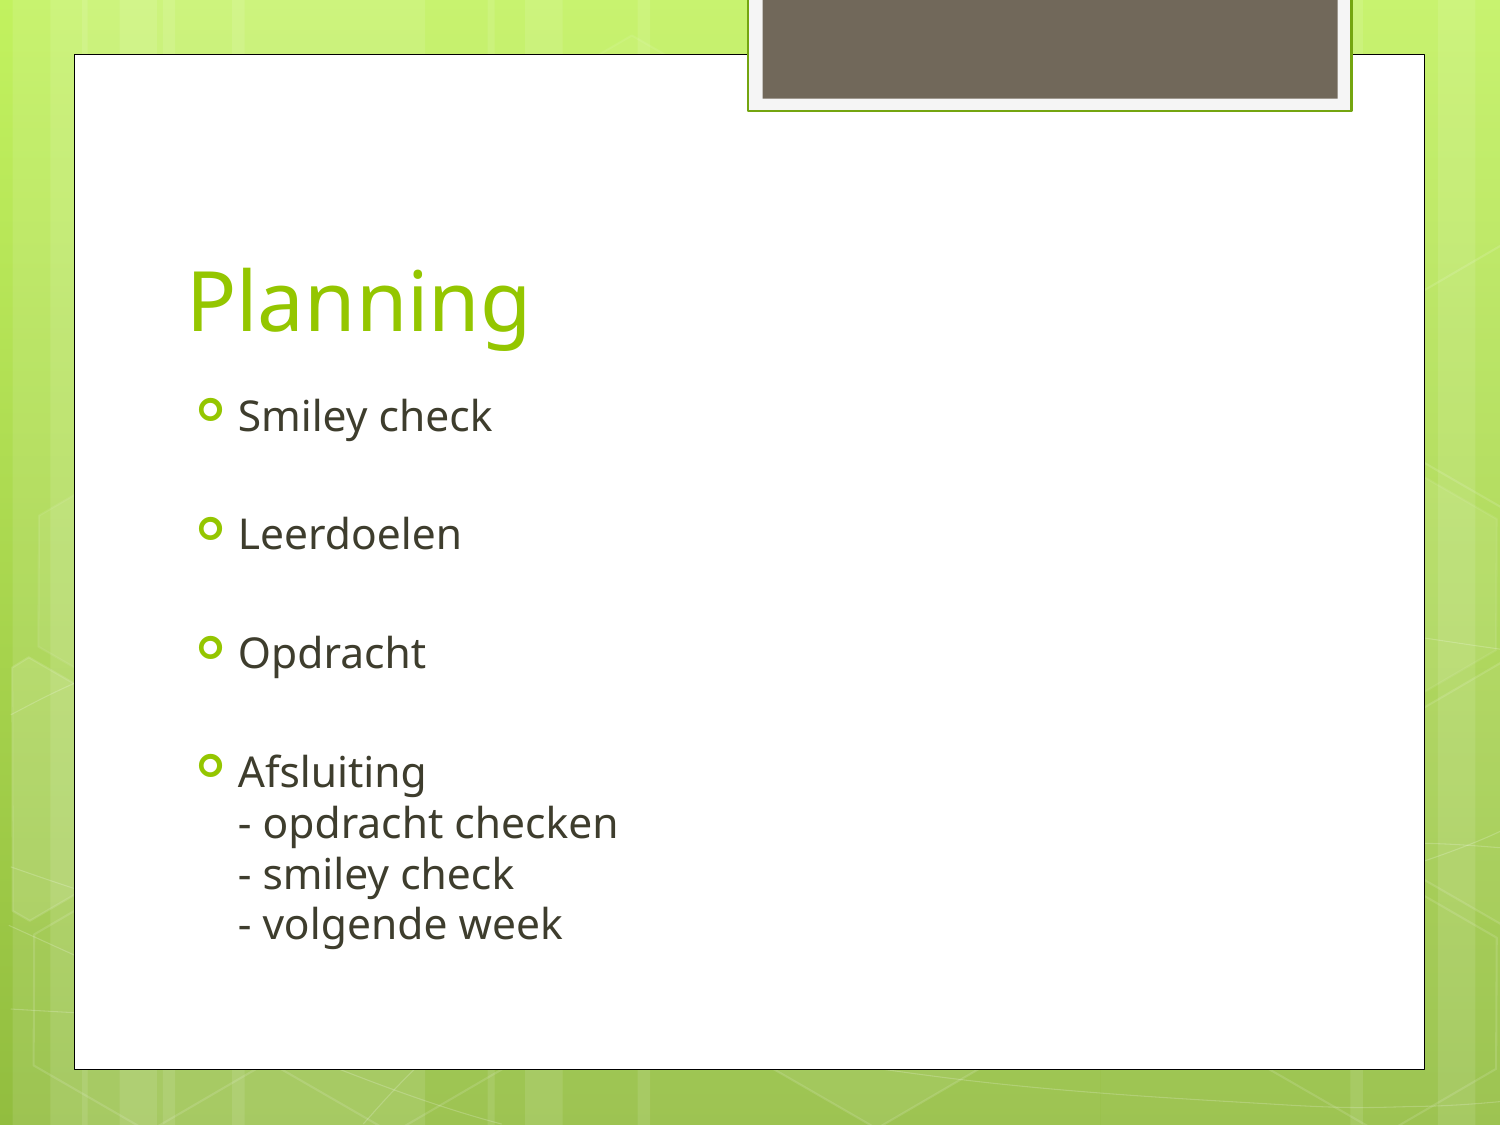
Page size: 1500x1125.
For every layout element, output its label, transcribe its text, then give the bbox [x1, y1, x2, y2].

title Planning [171, 168, 1324, 357]
list Smiley check Leerdoelen Opdracht Afsluiting - opdracht checken - smiley check - volgende week [171, 381, 1283, 957]
